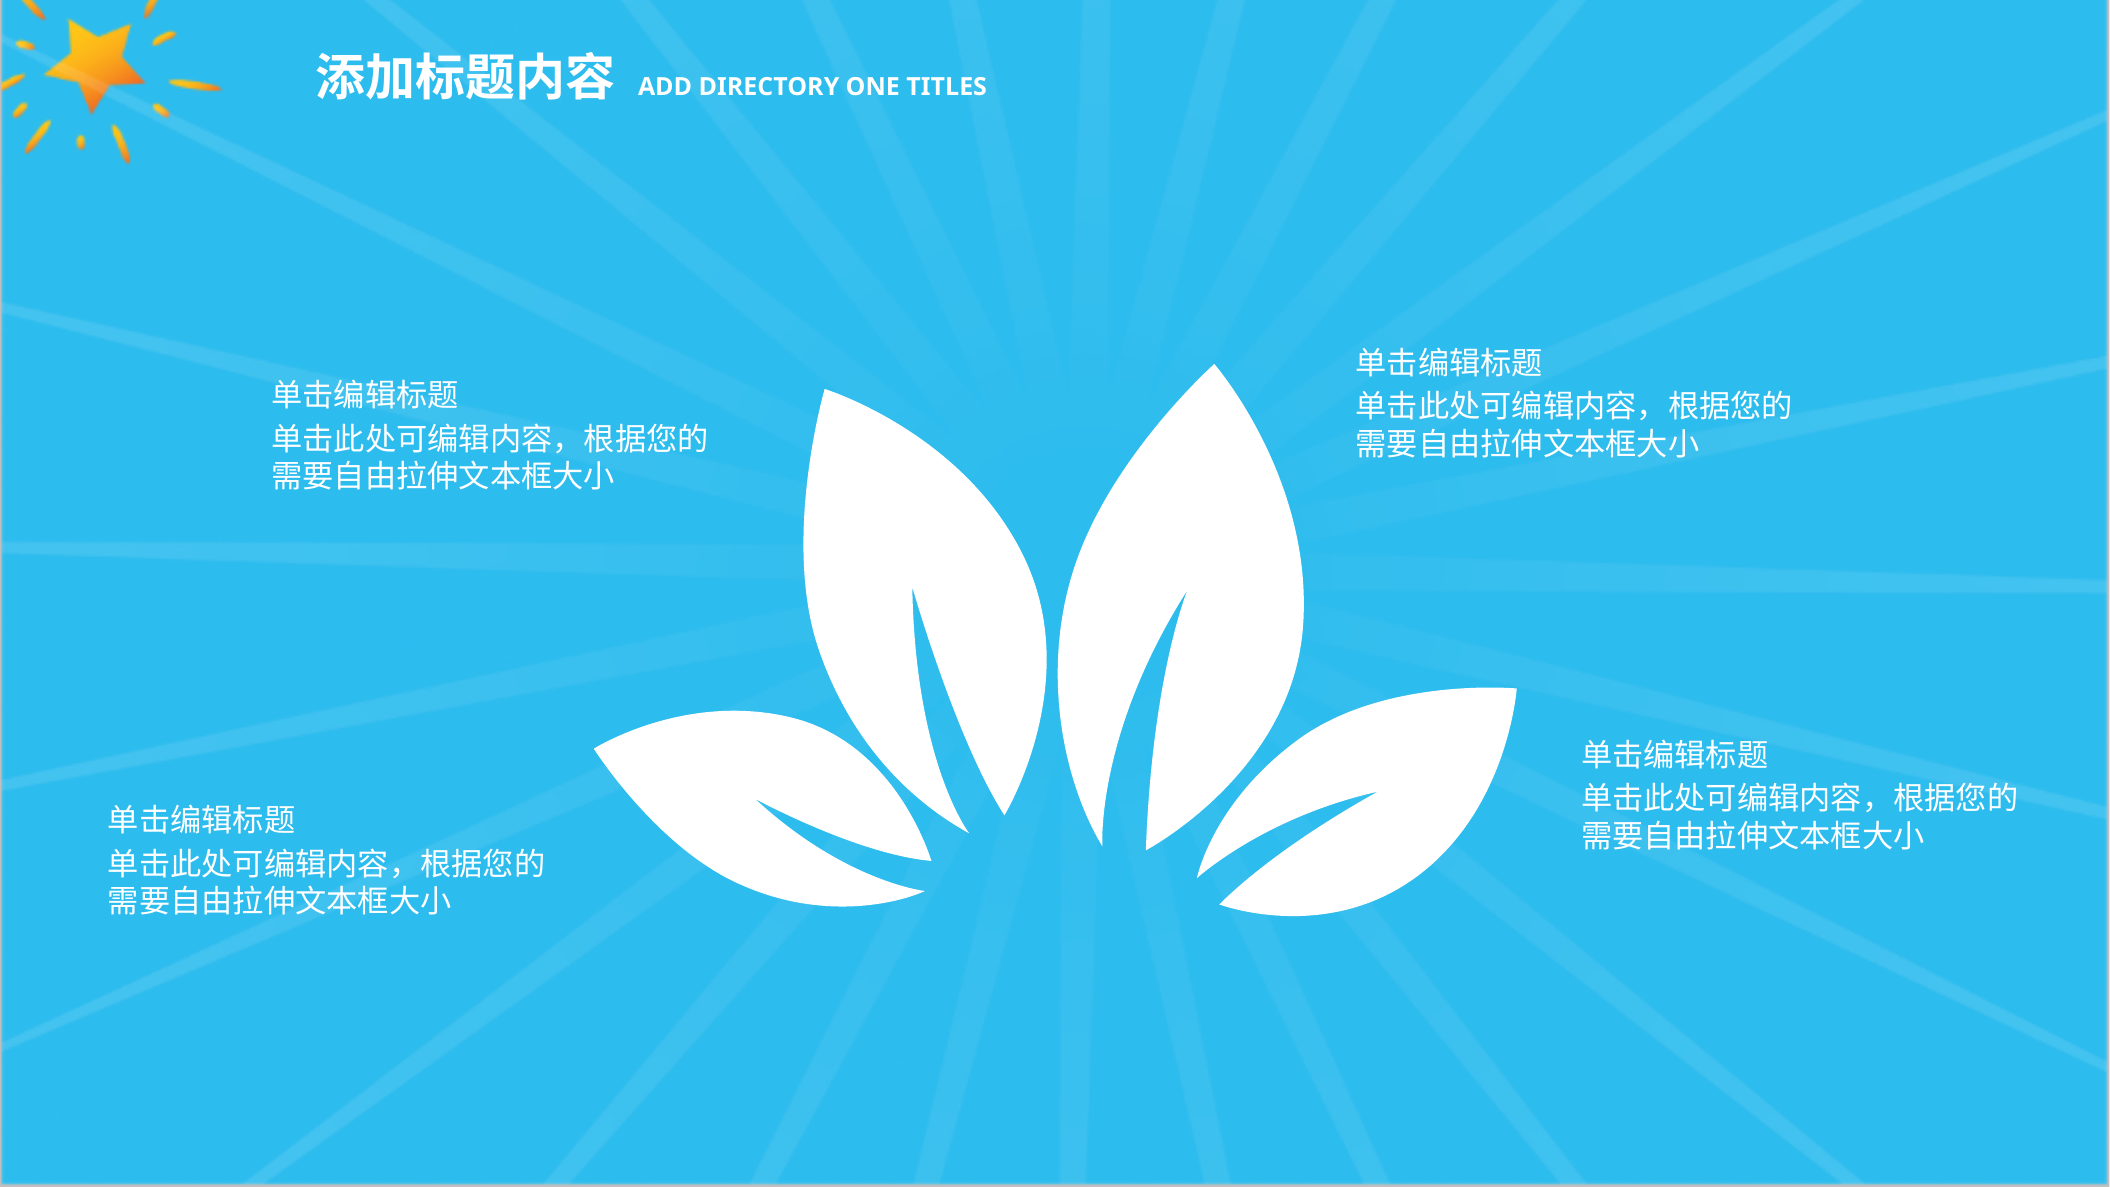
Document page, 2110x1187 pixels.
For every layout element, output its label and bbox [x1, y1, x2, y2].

picture [0, 0, 2110, 1187]
text_box [107, 342, 2039, 955]
